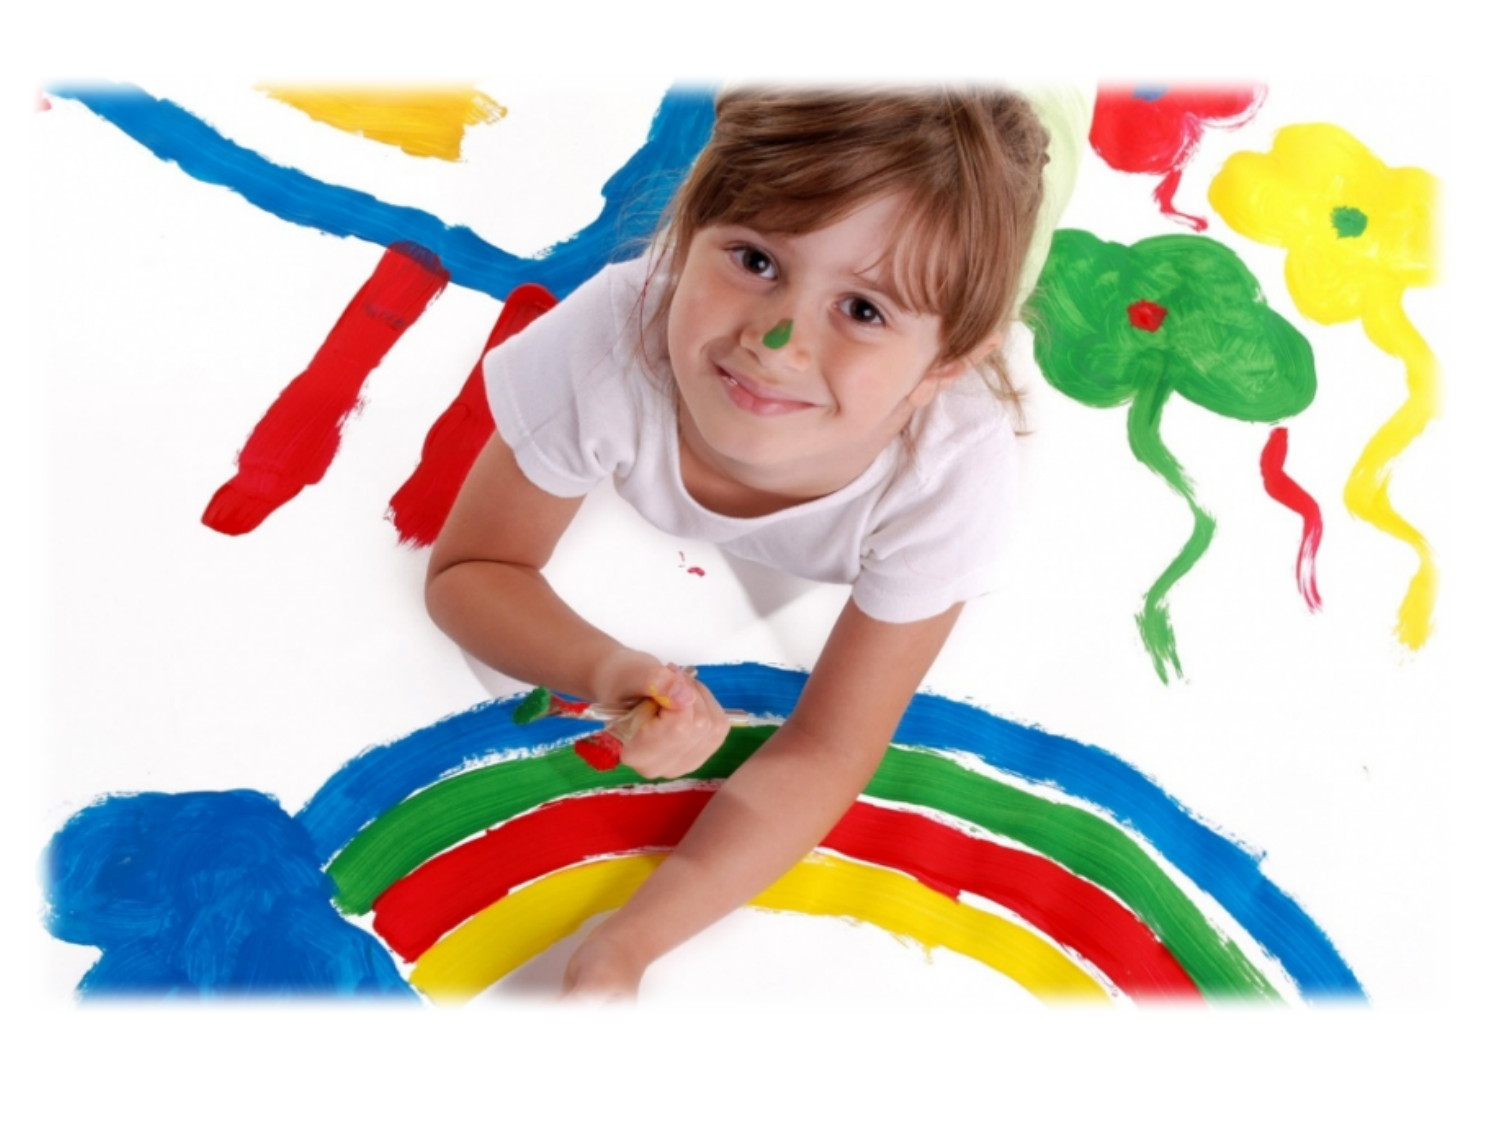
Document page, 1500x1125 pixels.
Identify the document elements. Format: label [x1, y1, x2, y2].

picture [31, 74, 1452, 1016]
